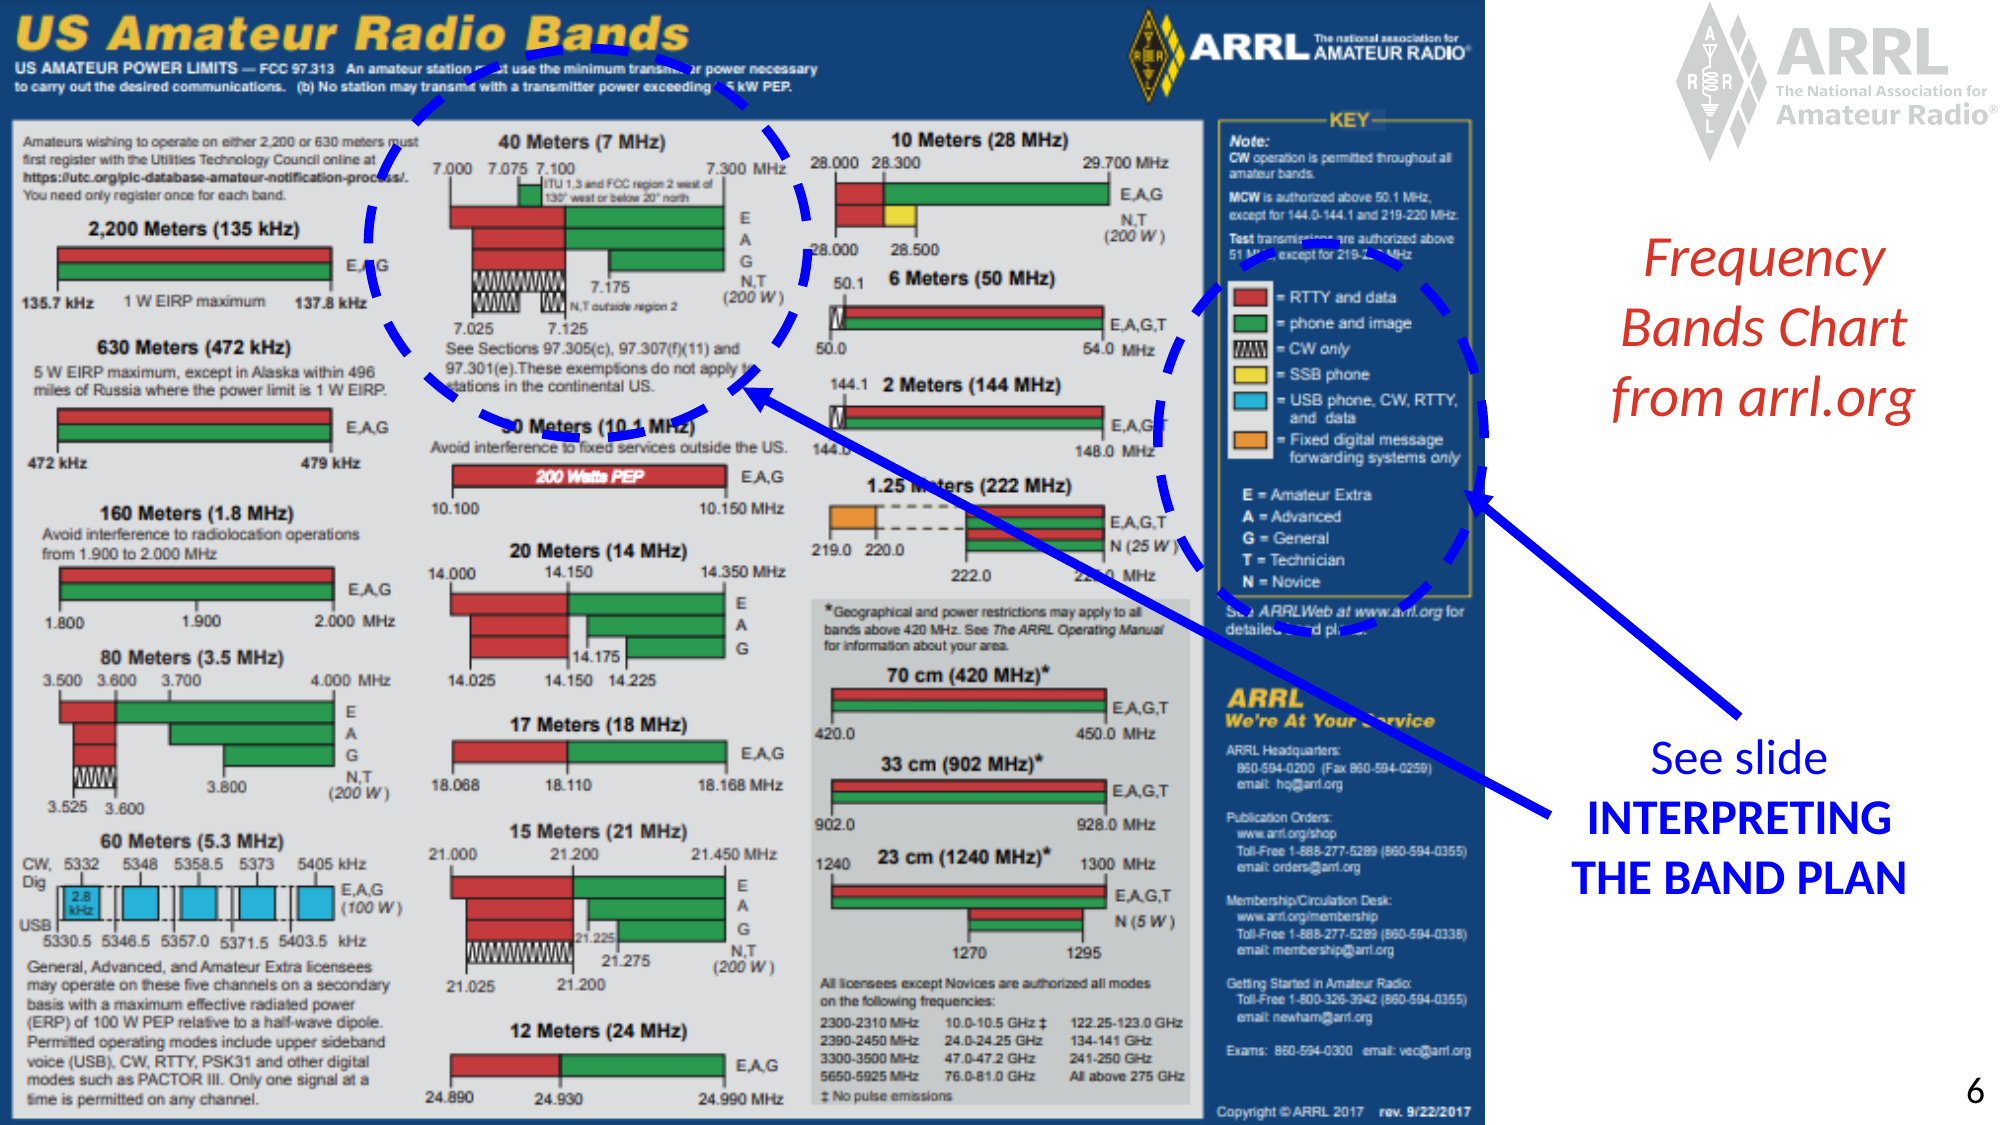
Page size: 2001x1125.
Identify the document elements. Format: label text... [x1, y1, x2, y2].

text_box Frequency Bands Chart from arrl.org [1576, 210, 1953, 436]
picture [0, 0, 1485, 1125]
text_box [1550, 489, 1740, 718]
text_box See slide INTERPRETING THE BAND PLAN [1526, 717, 1953, 912]
picture [1674, 0, 2000, 164]
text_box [741, 387, 1550, 816]
